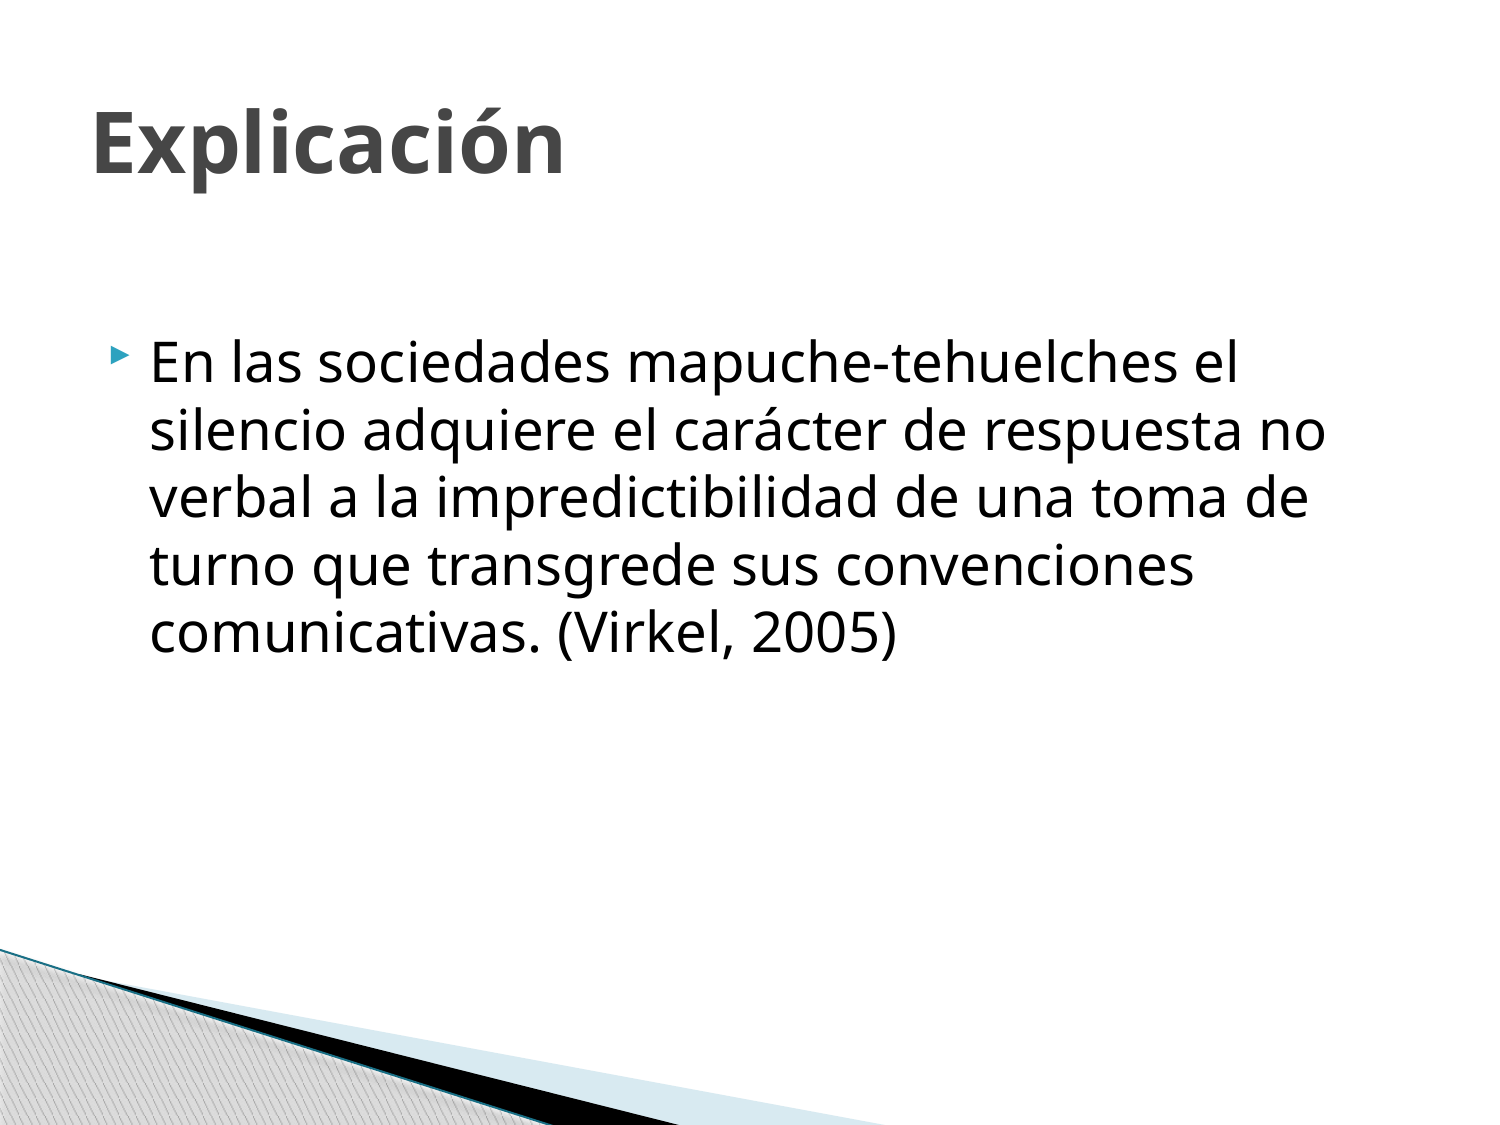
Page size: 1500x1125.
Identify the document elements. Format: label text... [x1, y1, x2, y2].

title Explicación [75, 45, 1425, 233]
list En las sociedades mapuche-tehuelches el silencio adquiere el carácter de respuesta no verbal a la impredictibilidad de una toma de turno que transgrede sus convenciones comunicativas. (Virkel, 2005) [75, 243, 1425, 986]
